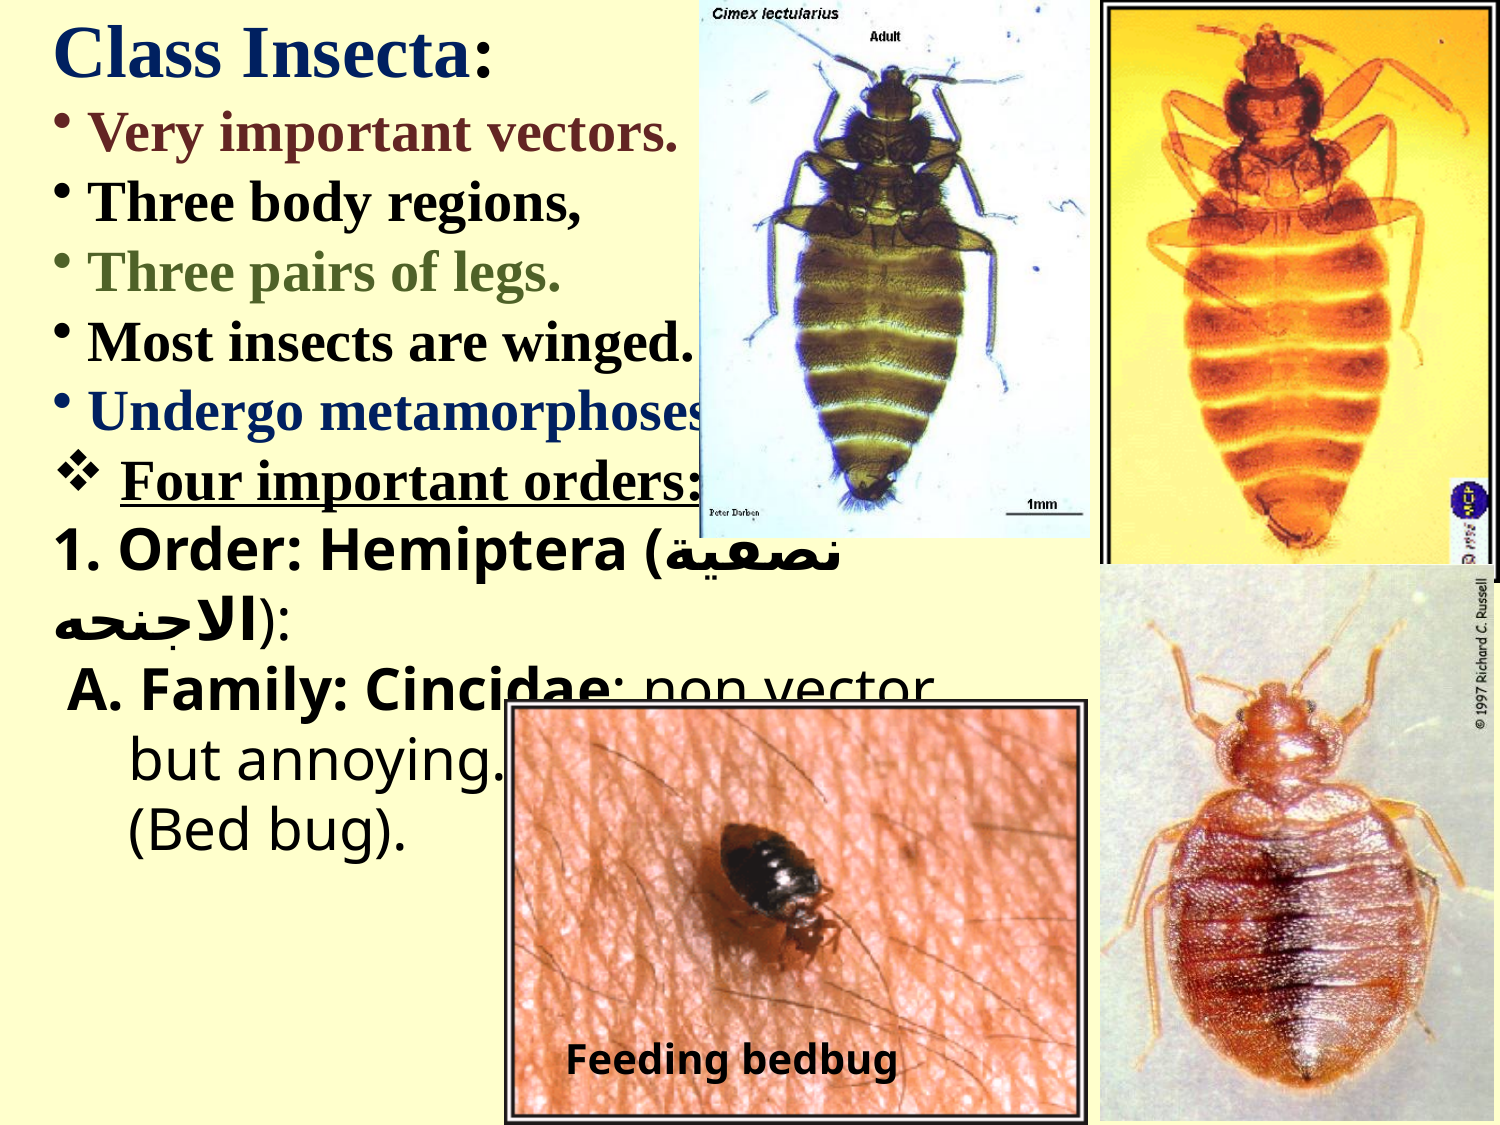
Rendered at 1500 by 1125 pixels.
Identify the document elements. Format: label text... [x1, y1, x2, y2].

picture [699, 0, 1090, 538]
picture [1099, 0, 1500, 1122]
picture [504, 699, 1088, 1125]
text_box Class Insecta: Very important vectors. Three body regions, Three pairs of legs. Most insects are winged. Undergo metamorphoses. Four important orders: 1. Order: Hemiptera (نصفية الاجنحه): A. Family: Cincidae: non vector, but annoying….. (Bed bug). [37, 0, 1025, 1080]
